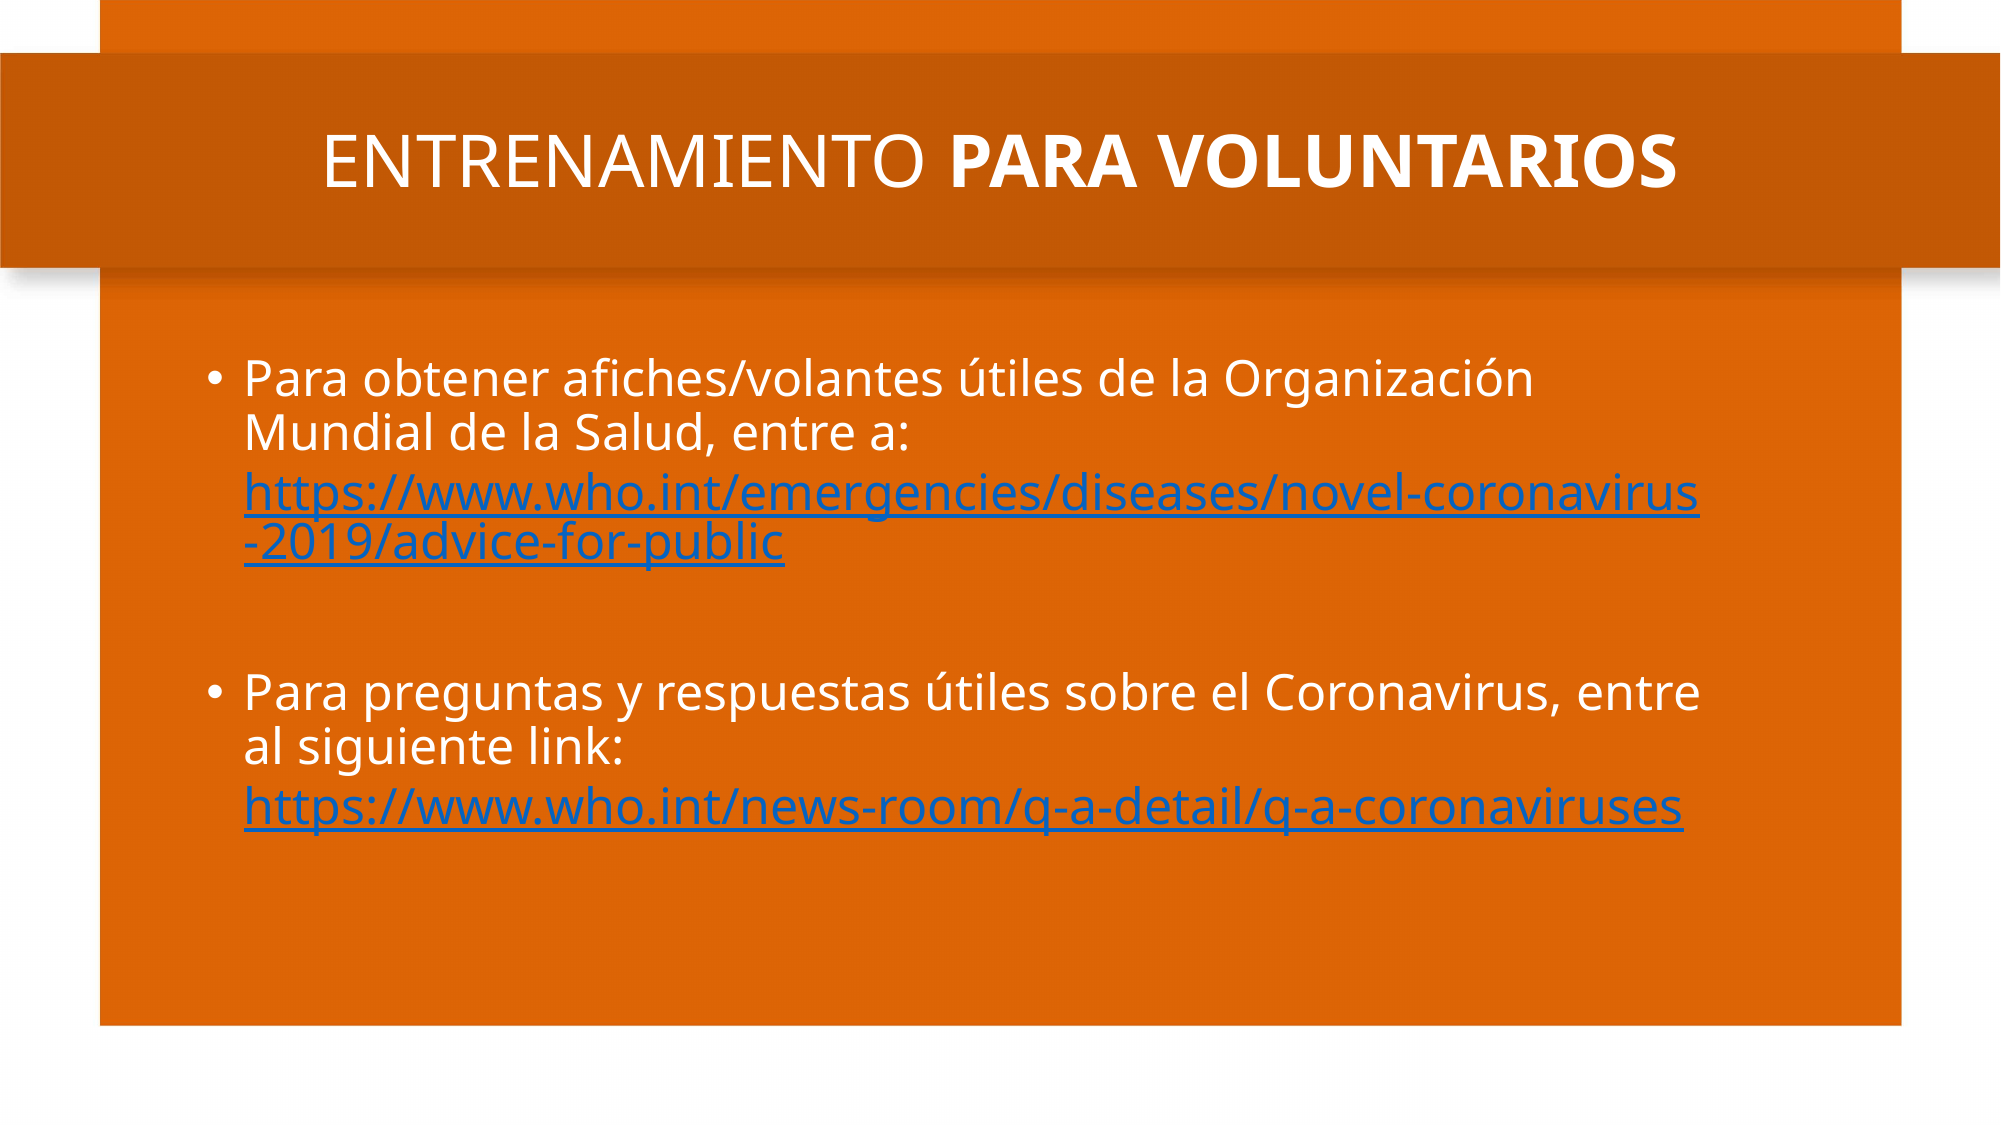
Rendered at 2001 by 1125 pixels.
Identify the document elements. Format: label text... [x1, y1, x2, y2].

text_box ENTRENAMIENTO PARA VOLUNTARIOS [137, 55, 1863, 273]
picture [0, 0, 2001, 1125]
list Para obtener afiches/volantes útiles de la Organización Mundial de la Salud, entre a: https://www.who.int/emergencies/diseases/novel-coronavirus-2019/advice-for-public Para preguntas y respuestas útiles sobre el Coronavirus, entre al siguiente link: https://www.who.int/news-room/q-a-detail/q-a-coronaviruses [191, 345, 1727, 938]
